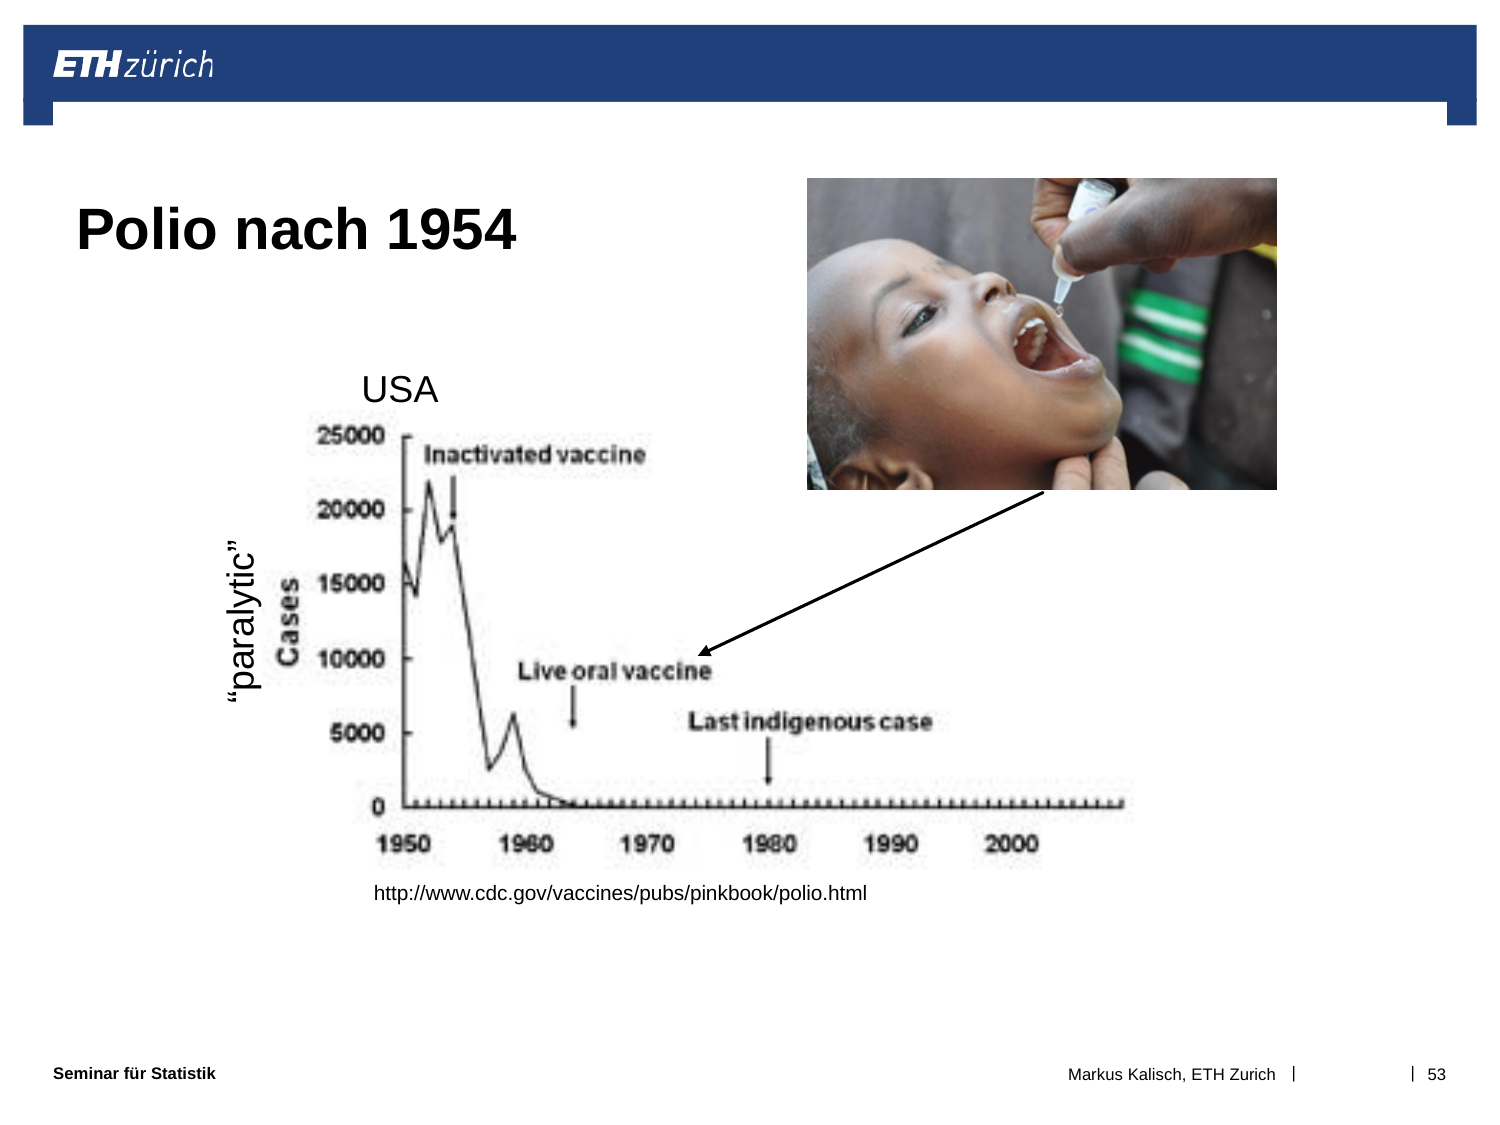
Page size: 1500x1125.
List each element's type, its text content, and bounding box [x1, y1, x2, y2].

picture [262, 178, 1277, 890]
title Polio nach 1954 [53, 101, 1447, 262]
text_box http://www.cdc.gov/vaccines/pubs/pinkbook/polio.html [359, 898, 1110, 913]
text_box USA [346, 357, 454, 386]
footer Markus Kalisch, ETH Zurich [750, 1034, 1277, 1112]
slide_number 53 [1415, 1034, 1459, 1112]
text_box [697, 492, 1044, 657]
text_box “paralytic” [208, 524, 257, 719]
